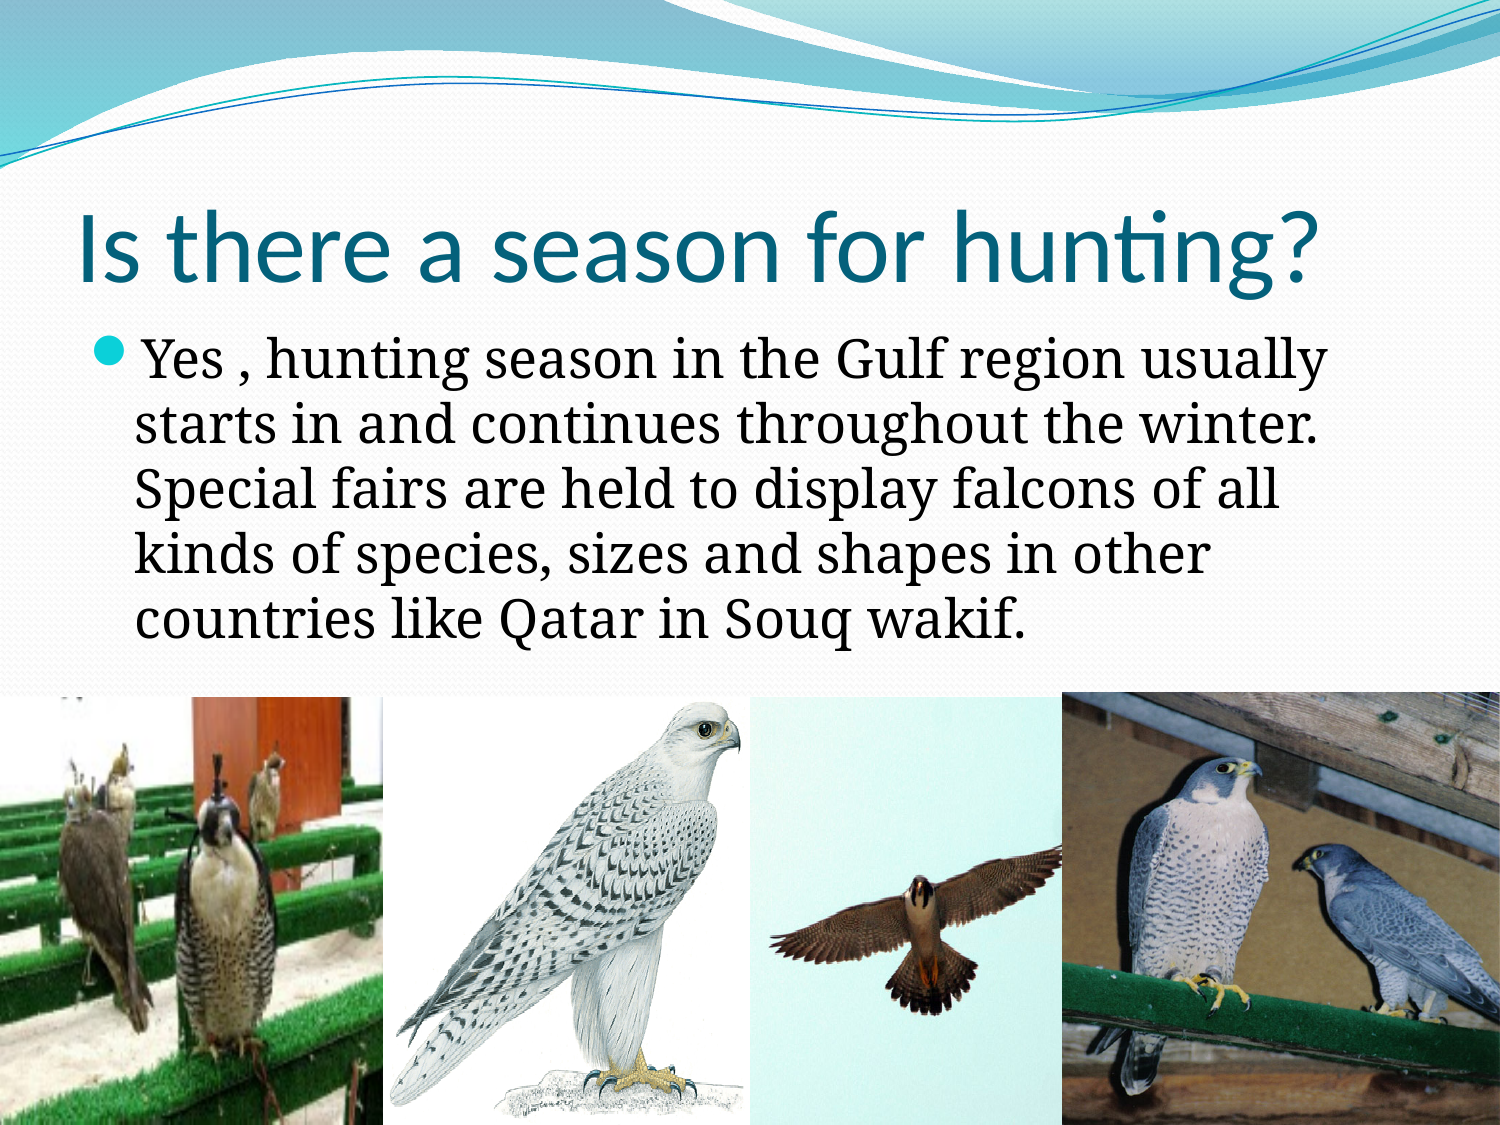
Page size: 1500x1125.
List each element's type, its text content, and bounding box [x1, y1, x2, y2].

picture [1062, 692, 1500, 1125]
title Is there a season for hunting? [75, 115, 1425, 303]
picture [0, 696, 1060, 1125]
list Yes , hunting season in the Gulf region usually starts in and continues throughout the winter. Special fairs are held to display falcons of all kinds of species, sizes and shapes in other countries like Qatar in Souq wakif. [75, 317, 1425, 696]
